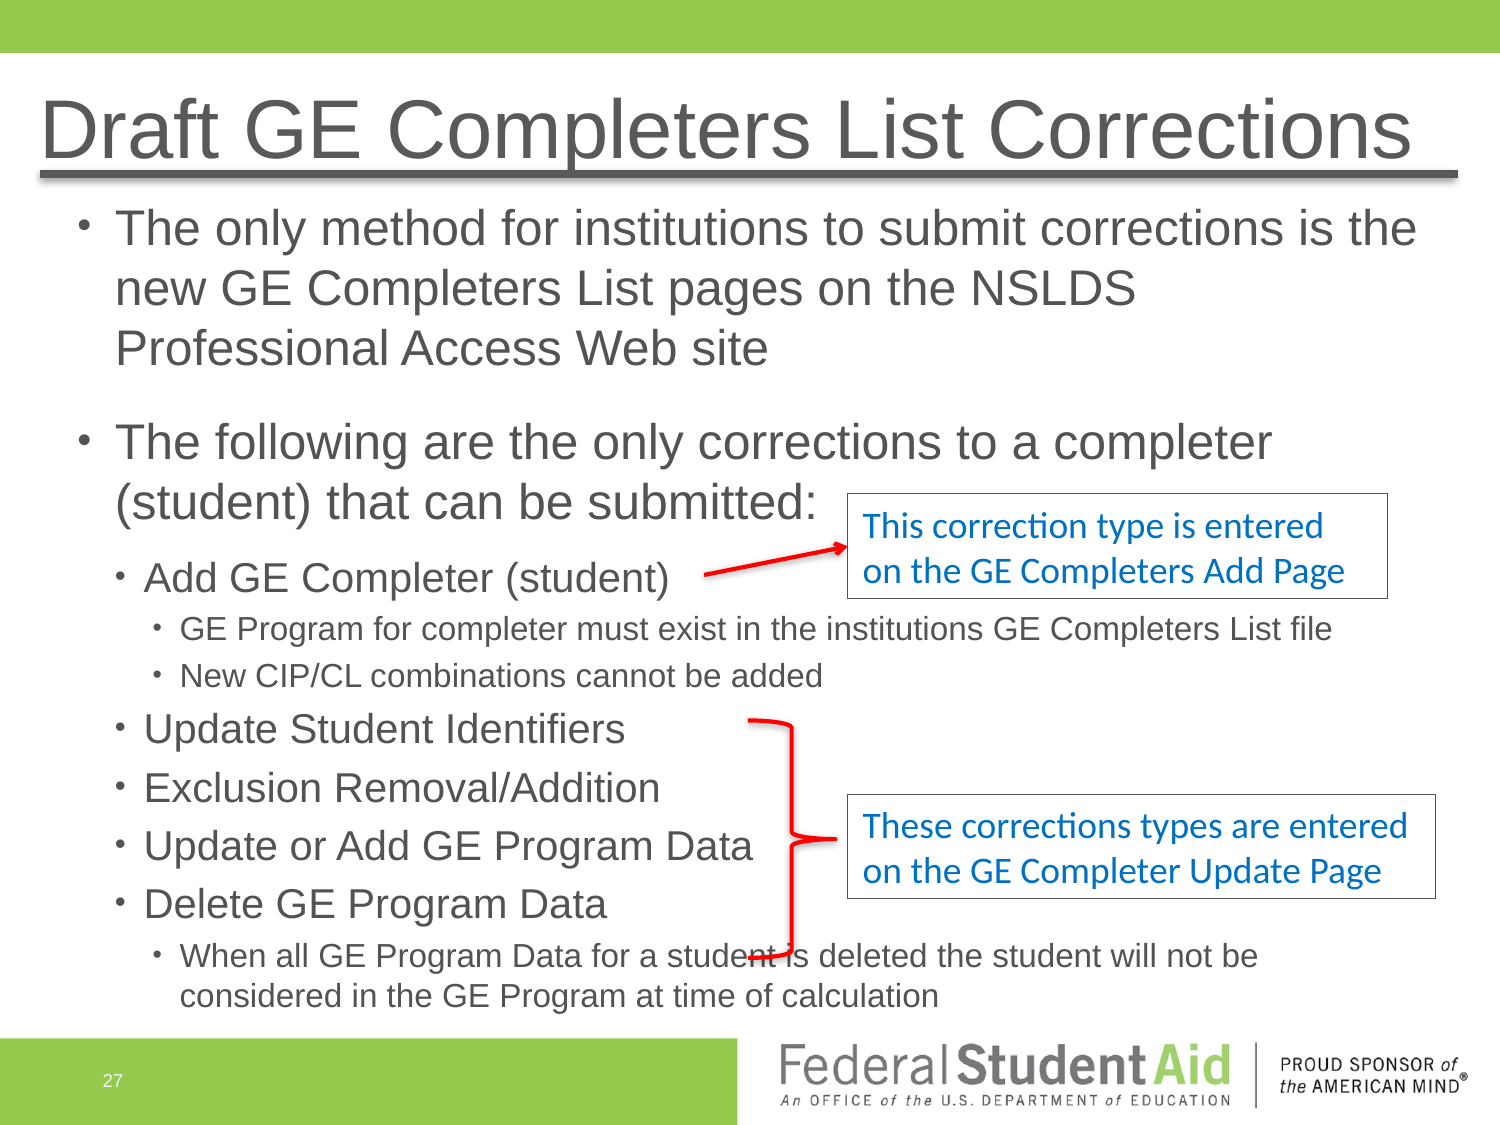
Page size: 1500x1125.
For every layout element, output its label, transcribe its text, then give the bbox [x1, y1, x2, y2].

picture [761, 1018, 1488, 1125]
list The only method for institutions to submit corrections is the new GE Completers List pages on the NSLDS Professional Access Web site The following are the only corrections to a completer (student) that can be submitted: Add GE Completer (student) GE Program for completer must exist in the institutions GE Completers List file New CIP/CL combinations cannot be added Update Student Identifiers Exclusion Removal/Addition Update or Add GE Program Data Delete GE Program Data When all GE Program Data for a student is deleted the student will not be considered in the GE Program at time of calculation [62, 187, 1438, 1013]
title Draft GE Completers List Corrections [24, 67, 1488, 175]
slide_number 27 [87, 1050, 438, 1110]
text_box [703, 493, 1388, 601]
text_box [747, 720, 1436, 959]
